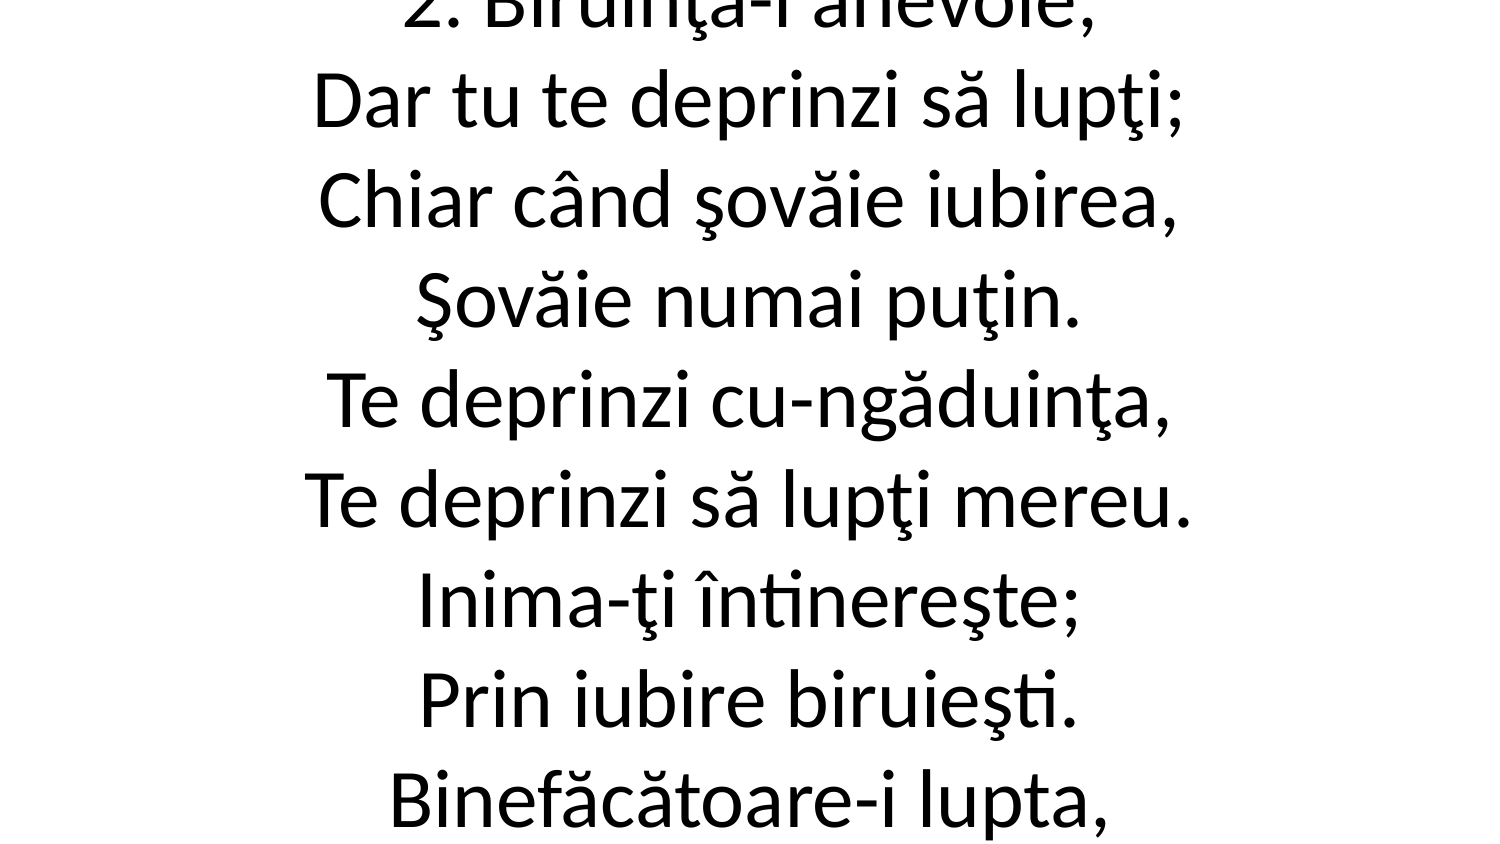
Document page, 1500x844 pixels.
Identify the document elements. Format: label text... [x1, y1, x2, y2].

text_box 2. Biruinţa-i anevoie, Dar tu te deprinzi să lupţi; Chiar când şovăie iubirea, Şovăie numai puţin. Te deprinzi cu-ngăduinţa, Te deprinzi să lupţi mereu. Inima-ţi întinereşte; Prin iubire biruieşti. Binefăcătoare-i lupta, În mijlocul alor tăi! [289, 0, 1210, 844]
